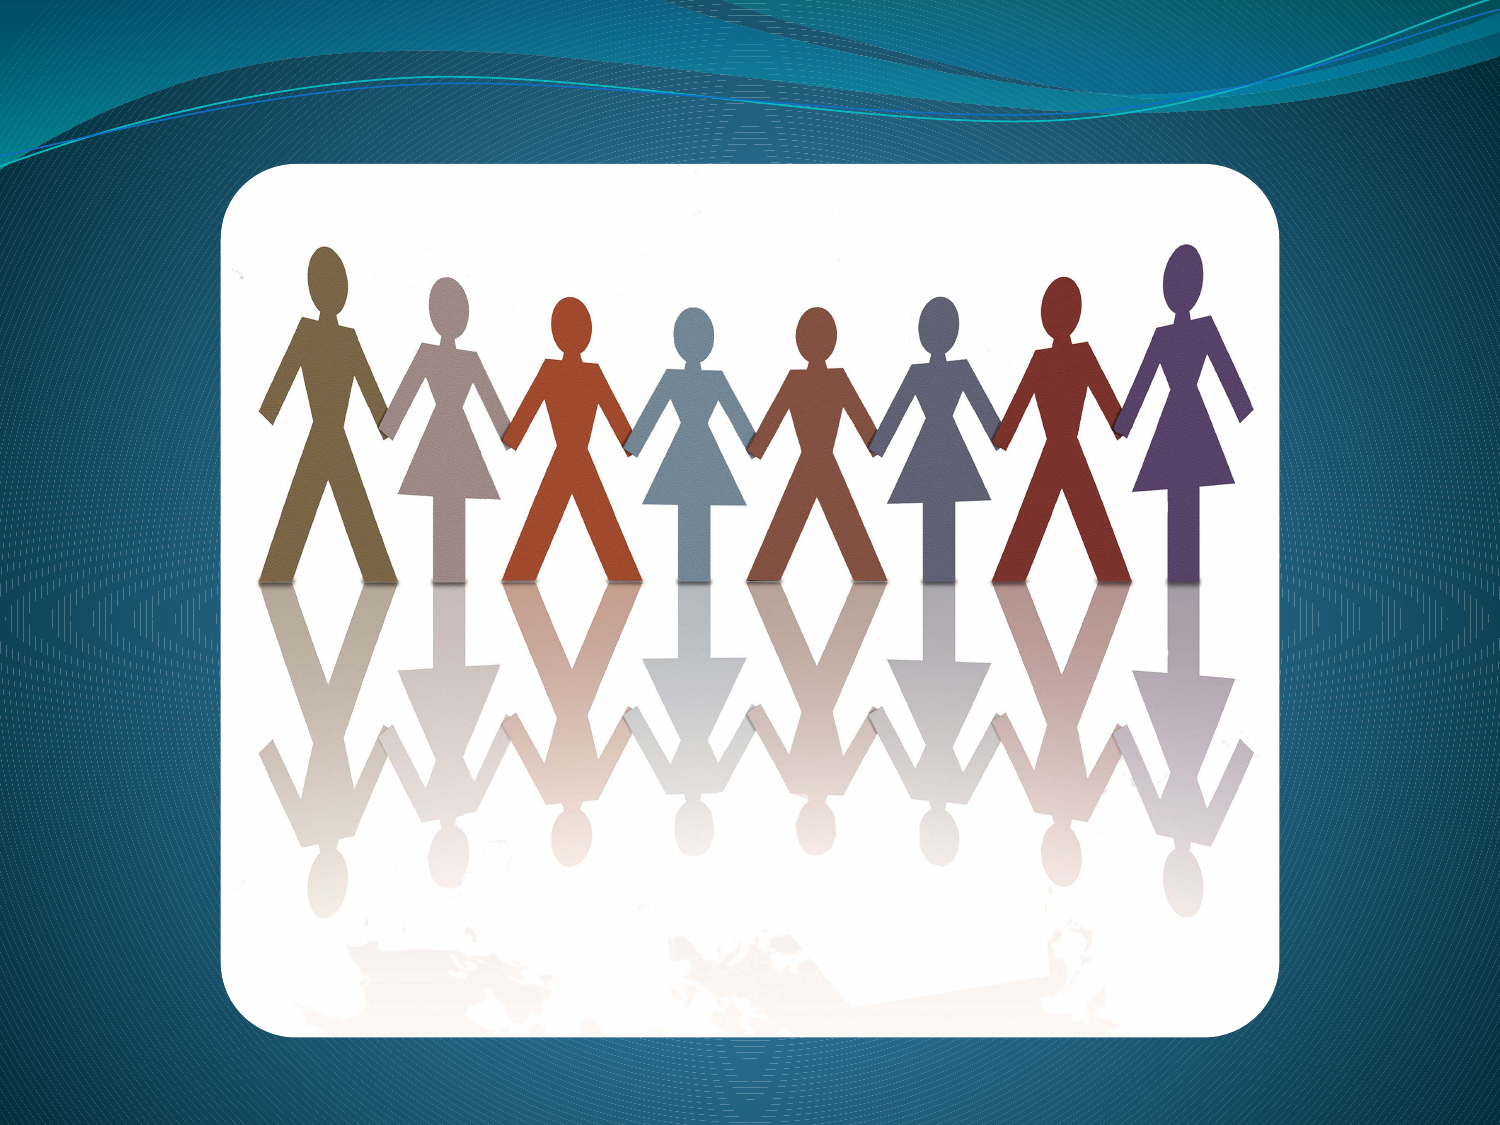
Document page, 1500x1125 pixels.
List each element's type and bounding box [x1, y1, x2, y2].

list [220, 163, 1280, 1038]
